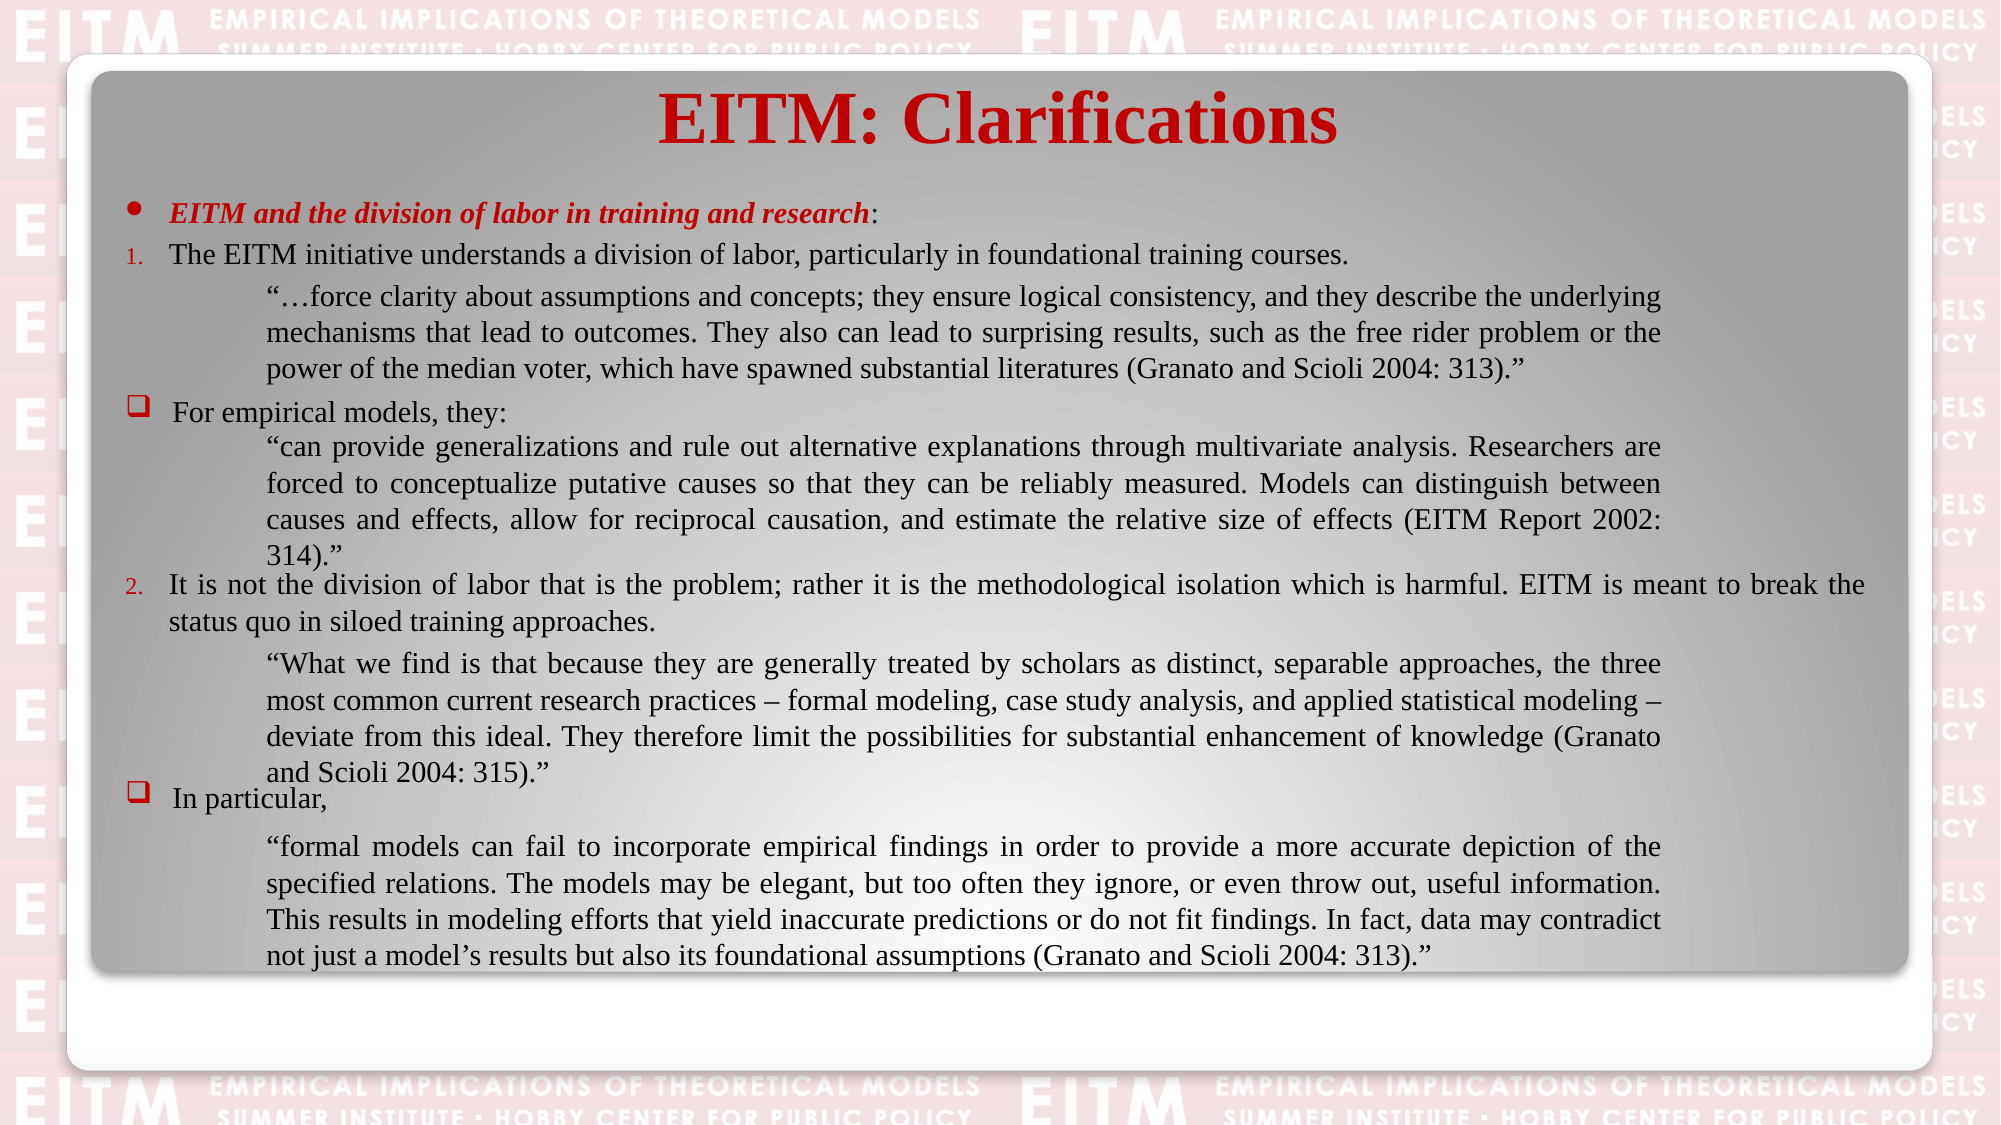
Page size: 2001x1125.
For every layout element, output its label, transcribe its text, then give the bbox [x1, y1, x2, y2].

text_box “can provide generalizations and rule out alternative explanations through multivariate analysis. Researchers are forced to conceptualize putative causes so that they can be reliably measured. Models can distinguish between causes and effects, allow for reciprocal causation, and estimate the relative size of effects (EITM Report 2002: 314).” [251, 419, 1678, 579]
title EITM: Clarifications [94, 0, 1885, 167]
text_box “What we find is that because they are generally treated by scholars as distinct, separable approaches, the three most common current research practices – formal modeling, case study analysis, and applied statistical modeling – deviate from this ideal. They therefore limit the possibilities for substantial enhancement of knowledge (Granato and Scioli 2004: 315).” [251, 636, 1678, 797]
text_box “formal models can fail to incorporate empirical findings in order to provide a more accurate depiction of the specified relations. The models may be elegant, but too often they ignore, or even throw out, useful information. This results in modeling efforts that yield inaccurate predictions or do not fit findings. In fact, data may contradict not just a model’s results but also its foundational assumptions (Granato and Scioli 2004: 313).” [251, 819, 1678, 979]
text_box “…force clarity about assumptions and concepts; they ensure logical consistency, and they describe the underlying mechanisms that lead to outcomes. They also can lead to surprising results, such as the free rider problem or the power of the median voter, which have spawned substantial literatures (Granato and Scioli 2004: 313).” [251, 268, 1678, 393]
list EITM and the division of labor in training and research: The EITM initiative understands a division of labor, particularly in foundational training courses. For empirical models, they: It is not the division of labor that is the problem; rather it is the methodological isolation which is harmful. EITM is meant to break the status quo in siloed training approaches. In particular, [95, 177, 1884, 1015]
